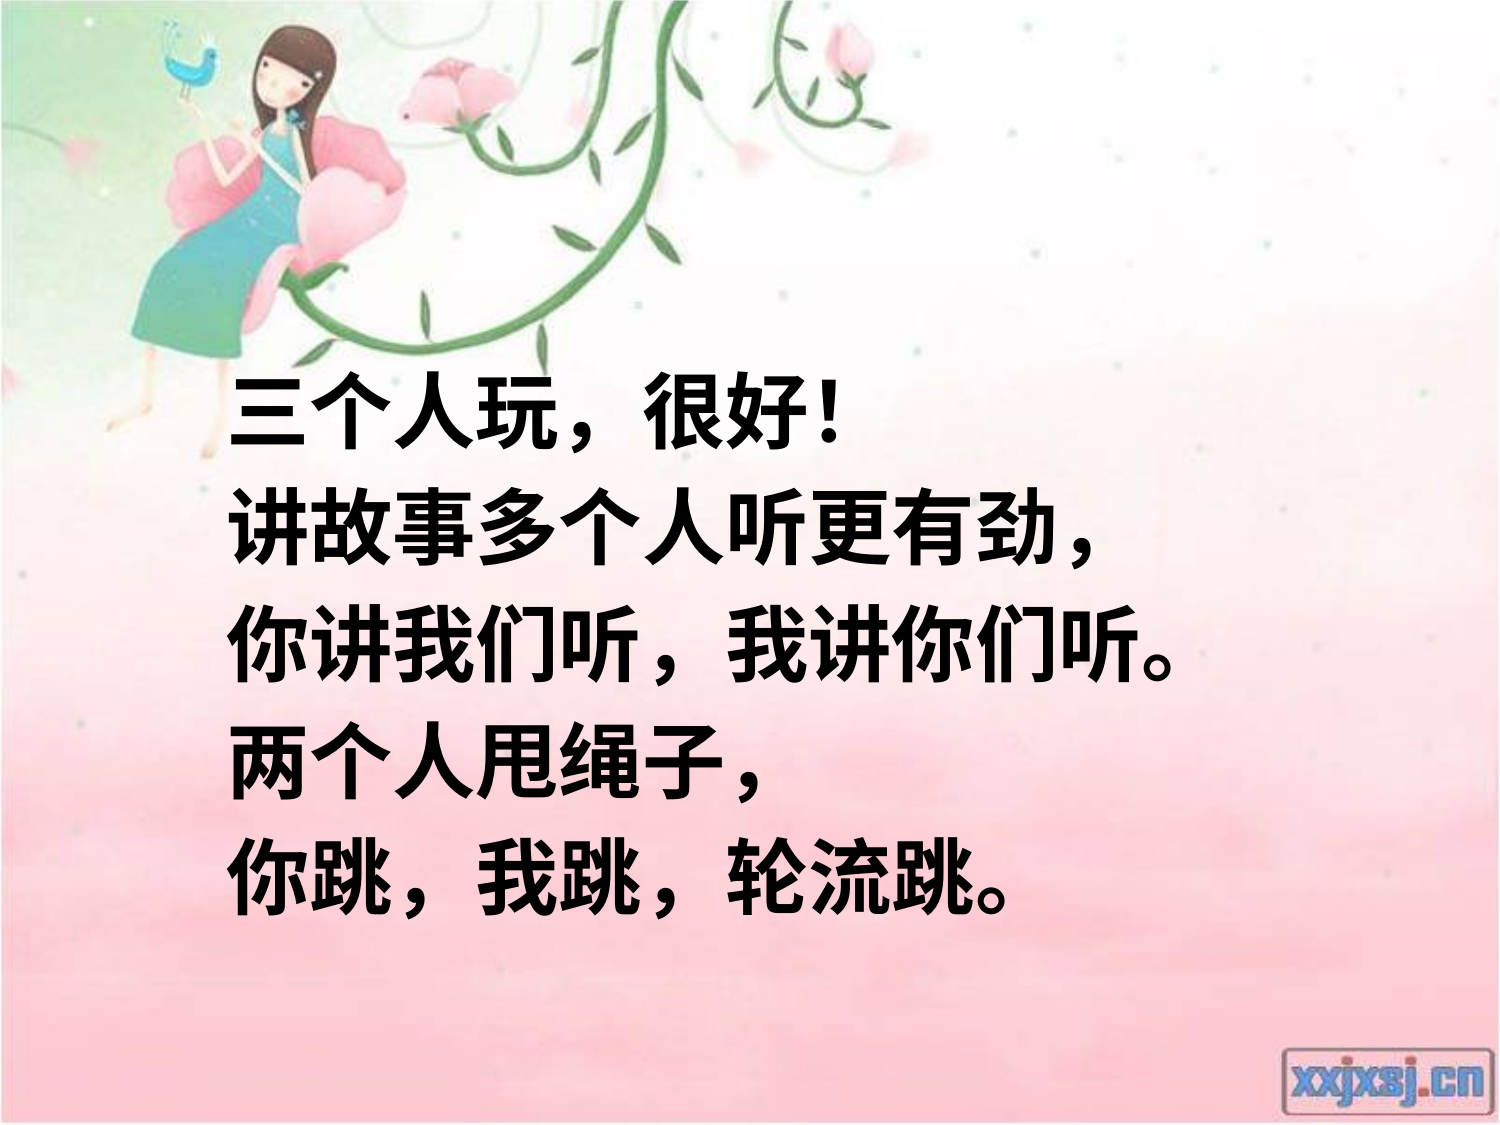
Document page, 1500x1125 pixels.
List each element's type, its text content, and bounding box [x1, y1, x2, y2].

picture [0, 0, 1500, 1125]
list 三个人玩，很好！ 讲故事多个人听更有劲， 你讲我们听，我讲你们听。 两个人甩绳子， 你跳，我跳，轮流跳。 [210, 351, 1273, 1094]
